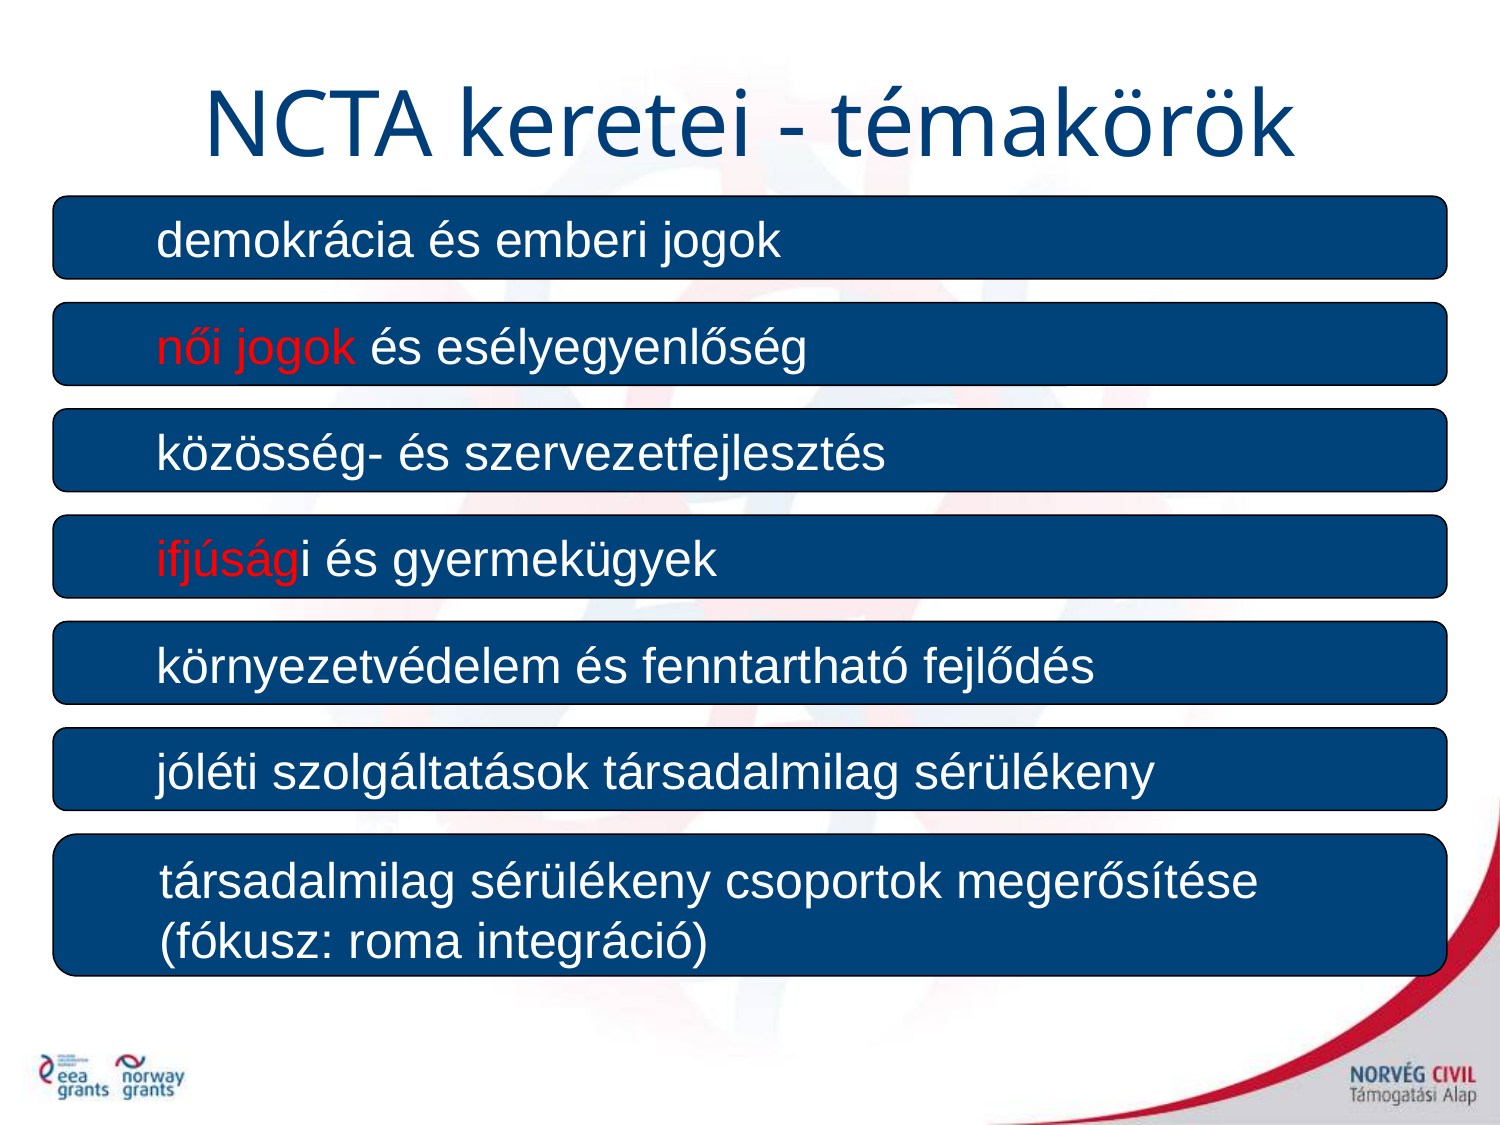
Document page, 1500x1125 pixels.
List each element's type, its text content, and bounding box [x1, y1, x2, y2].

text_box közösség- és szervezetfejlesztés [53, 408, 1447, 492]
text_box NCTA keretei - témakörök [41, 31, 1459, 209]
text_box társadalmilag sérülékeny csoportok megerősítése (fókusz: roma integráció) [53, 834, 1447, 976]
text_box női jogok és esélyegyenlőség [53, 302, 1447, 386]
picture [0, 0, 1500, 1125]
text_box demokrácia és emberi jogok [53, 196, 1447, 279]
text_box ifjúsági és gyermekügyek [53, 515, 1447, 598]
text_box környezetvédelem és fenntartható fejlődés [53, 621, 1447, 705]
text_box jóléti szolgáltatások társadalmilag sérülékeny csoportoknak [53, 727, 1447, 811]
